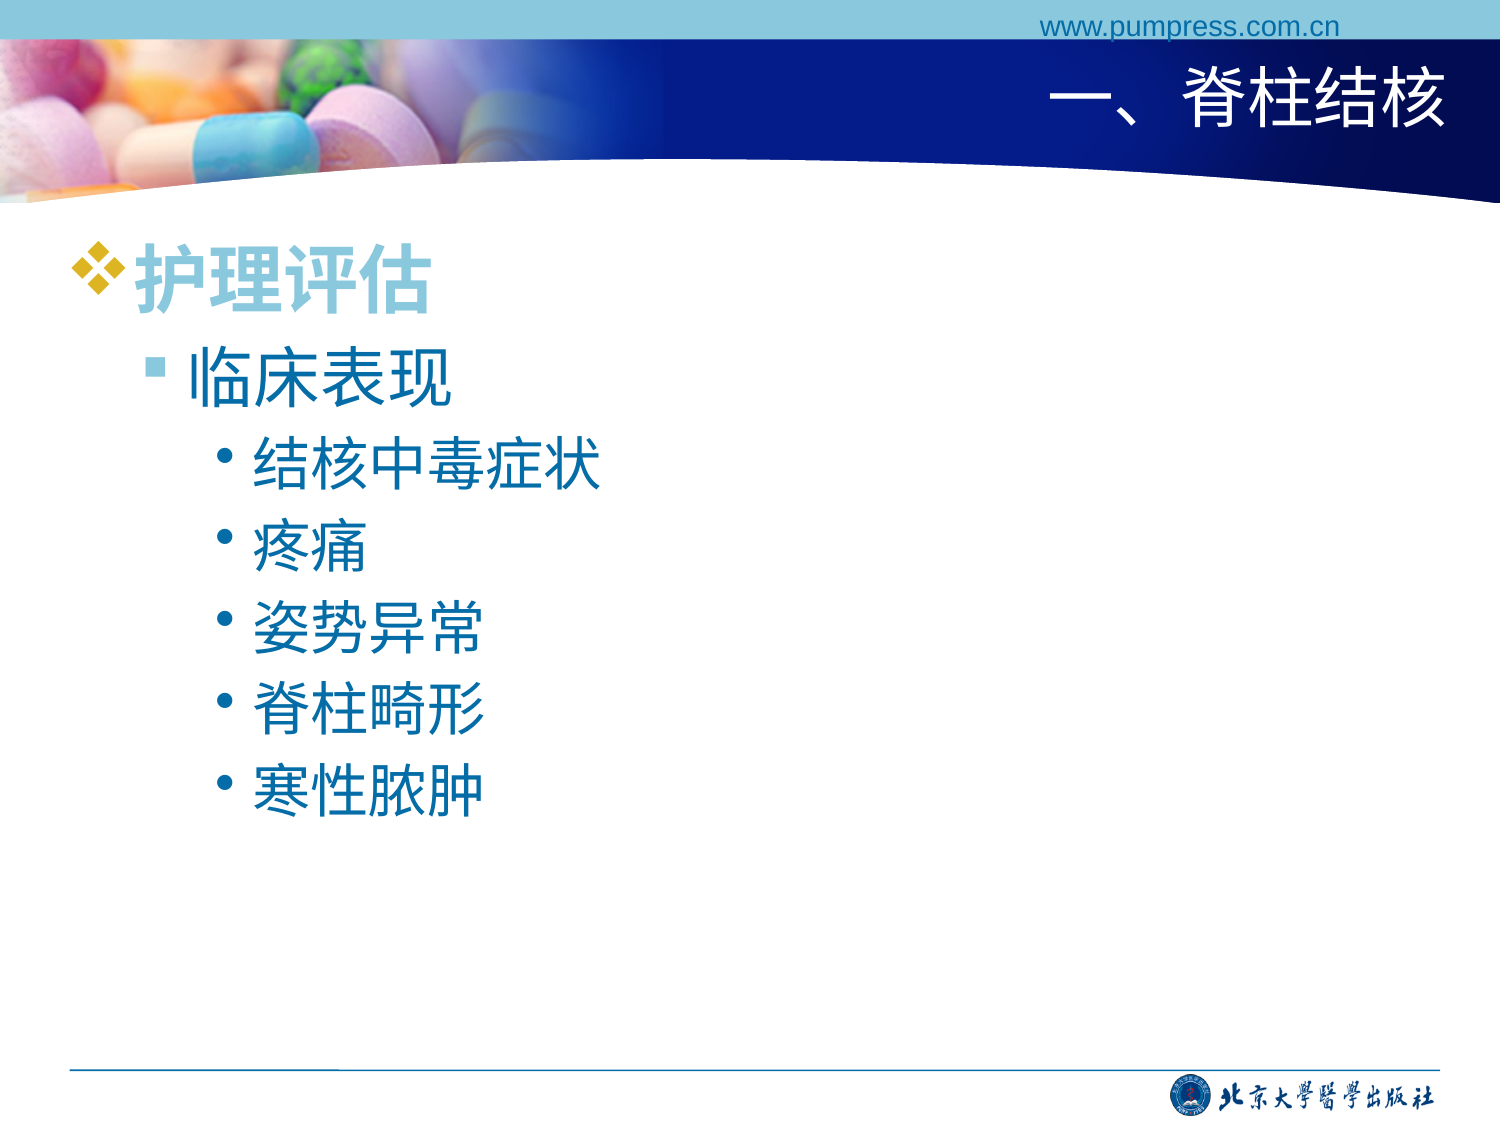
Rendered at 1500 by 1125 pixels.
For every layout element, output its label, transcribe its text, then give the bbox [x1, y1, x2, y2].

slide_number www.pumpress.com.cn [1025, 0, 1463, 38]
list 护理评估 临床表现 结核中毒症状 疼痛 姿势异常 脊柱畸形 寒性脓肿 [49, 224, 1463, 1026]
title 一、脊柱结核 [137, 49, 1463, 143]
picture [1170, 1074, 1436, 1118]
picture [0, 40, 1500, 203]
